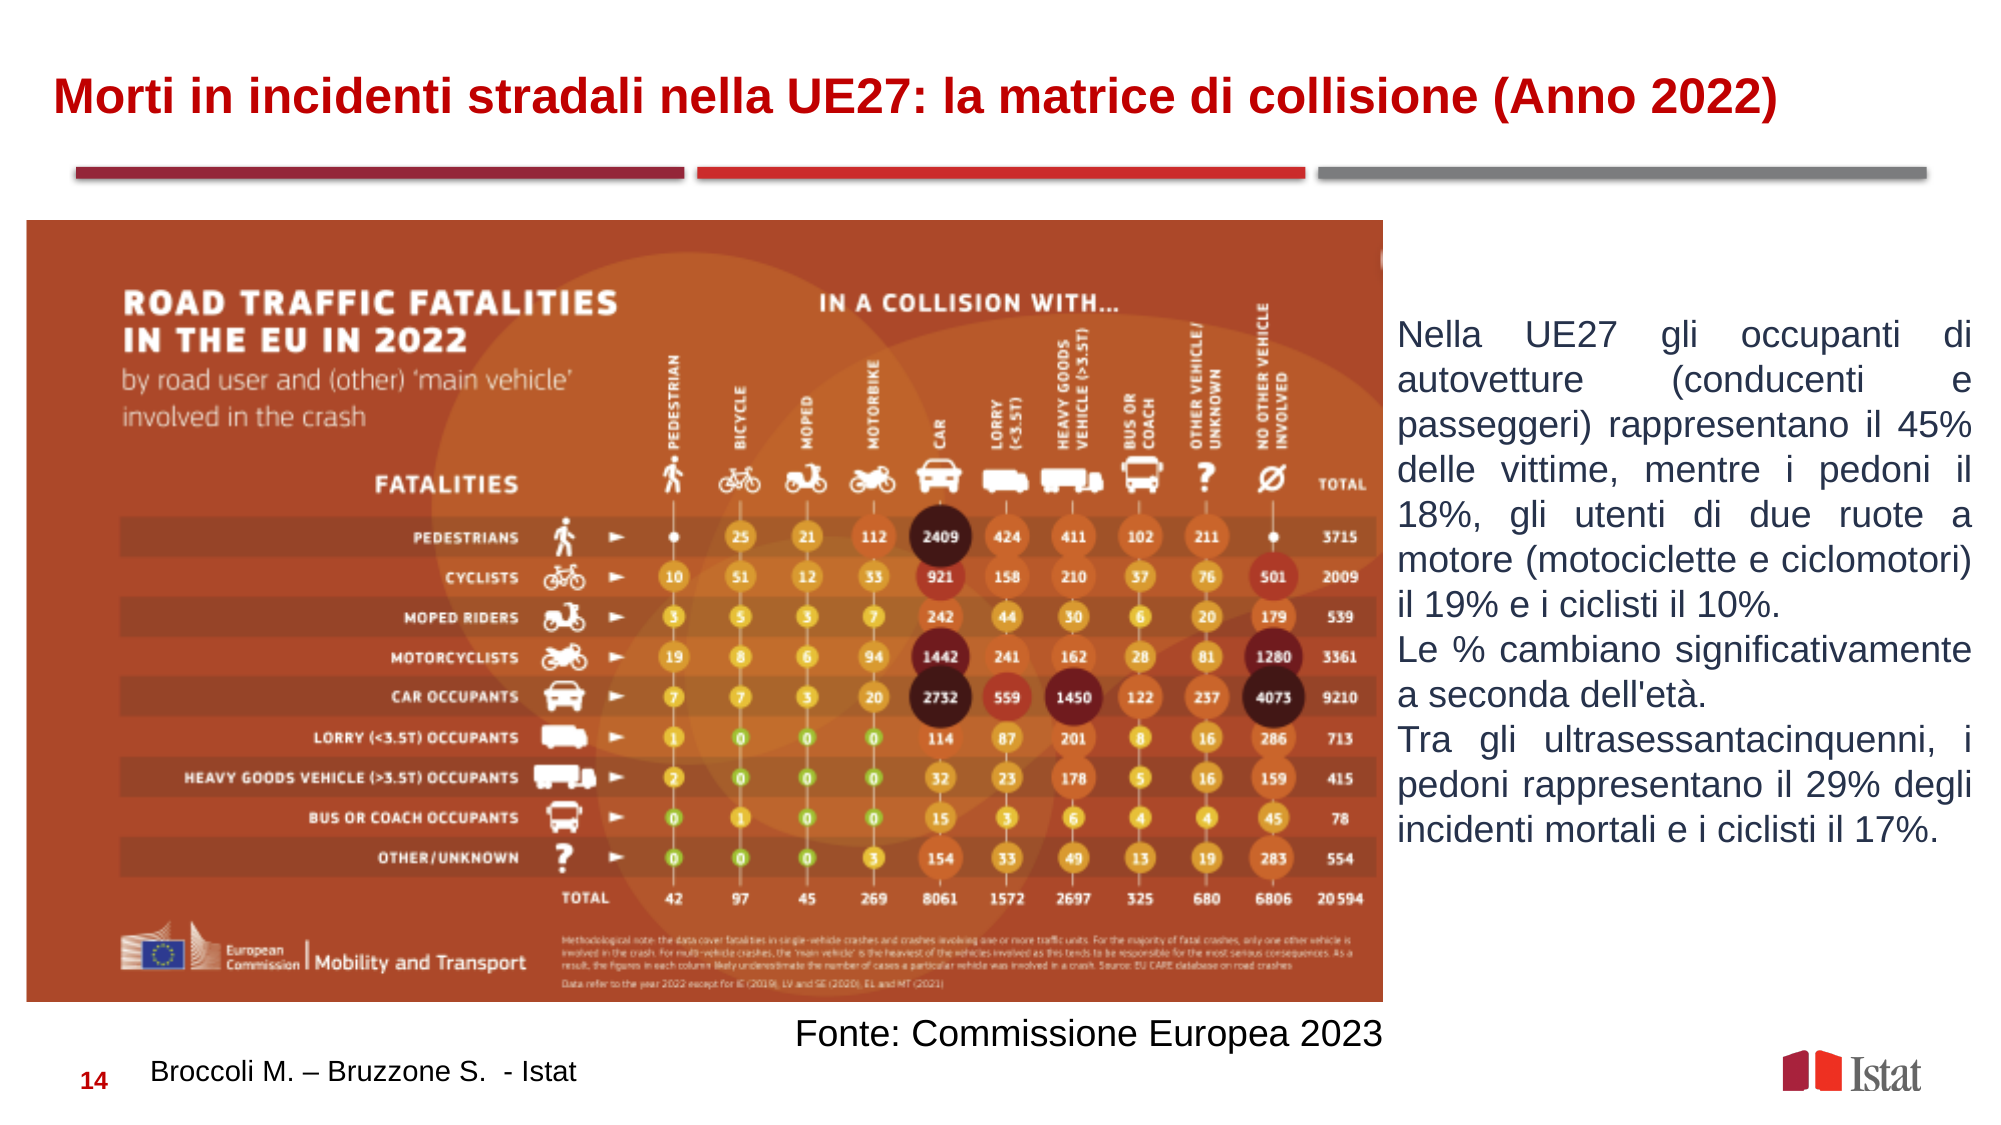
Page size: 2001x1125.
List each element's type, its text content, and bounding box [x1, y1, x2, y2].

title Morti in incidenti stradali nella UE27: la matrice di collisione (Anno 2022) [53, 60, 1902, 124]
text_box Fonte: Commissione Europea 2023 [779, 1001, 1413, 1062]
picture [23, 219, 1383, 1003]
text_box Nella UE27 gli occupanti di autovetture (conducenti e passeggeri) rappresentano il 45% delle vittime, mentre i pedoni il 18%, gli utenti di due ruote a motore (motociclette e ciclomotori) il 19% e i ciclisti il 10%. Le % cambiano significativamente a seconda dell'età. Tra gli ultrasessantacinquenni, i pedoni rappresentano il 29% degli incidenti mortali e i ciclisti il 17%. [1388, 302, 1988, 858]
slide_number 14 [53, 1049, 136, 1110]
